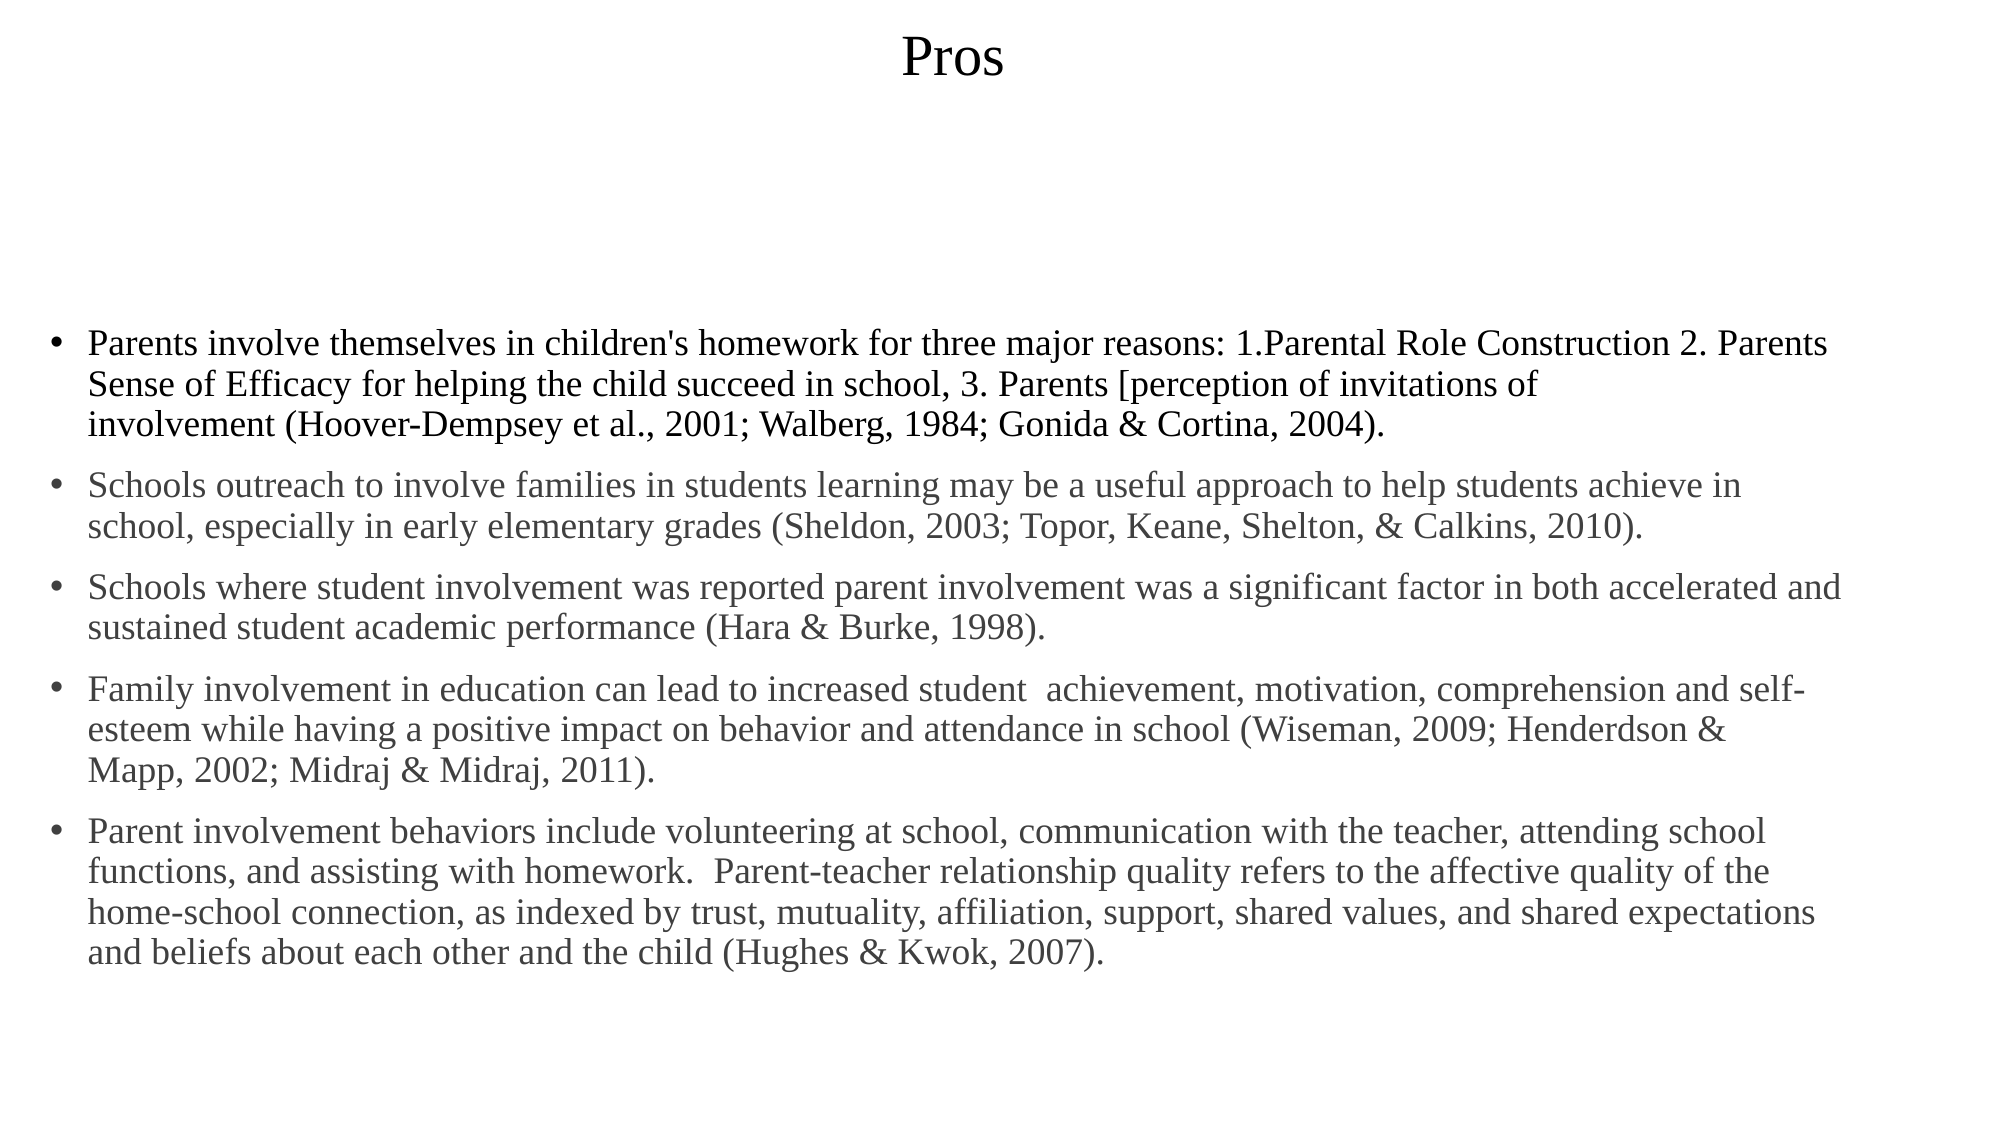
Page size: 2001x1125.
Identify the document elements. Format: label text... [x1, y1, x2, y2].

list Parents involve themselves in children's homework for three major reasons: 1.Parental Role Construction 2. Parents Sense of Efficacy for helping the child succeed in school, 3. Parents [perception of invitations of involvement (Hoover-Dempsey et al., 2001; Walberg, 1984; Gonida & Cortina, 2004). Schools outreach to involve families in students learning may be a useful approach to help students achieve in school, especially in early elementary grades (Sheldon, 2003; Topor, Keane, Shelton, & Calkins, 2010). Schools where student involvement was reported parent involvement was a significant factor in both accelerated and sustained student academic performance (Hara & Burke, 1998). Family involvement in education can lead to increased student achievement, motivation, comprehension and self-esteem while having a positive impact on behavior and attendance in school (Wiseman, 2009; Henderdson & Mapp, 2002; Midraj & Midraj, 2011). Parent involvement behaviors include volunteering at school, communication with the teacher, attending school functions, and assisting with homework. Parent-teacher relationship quality refers to the affective quality of the home-school connection, as indexed by trust, mutuality, affiliation, support, shared values, and shared expectations and beliefs about each other and the child (Hughes & Kwok, 2007). [35, 315, 1872, 1125]
title Pros [19, 0, 1888, 121]
